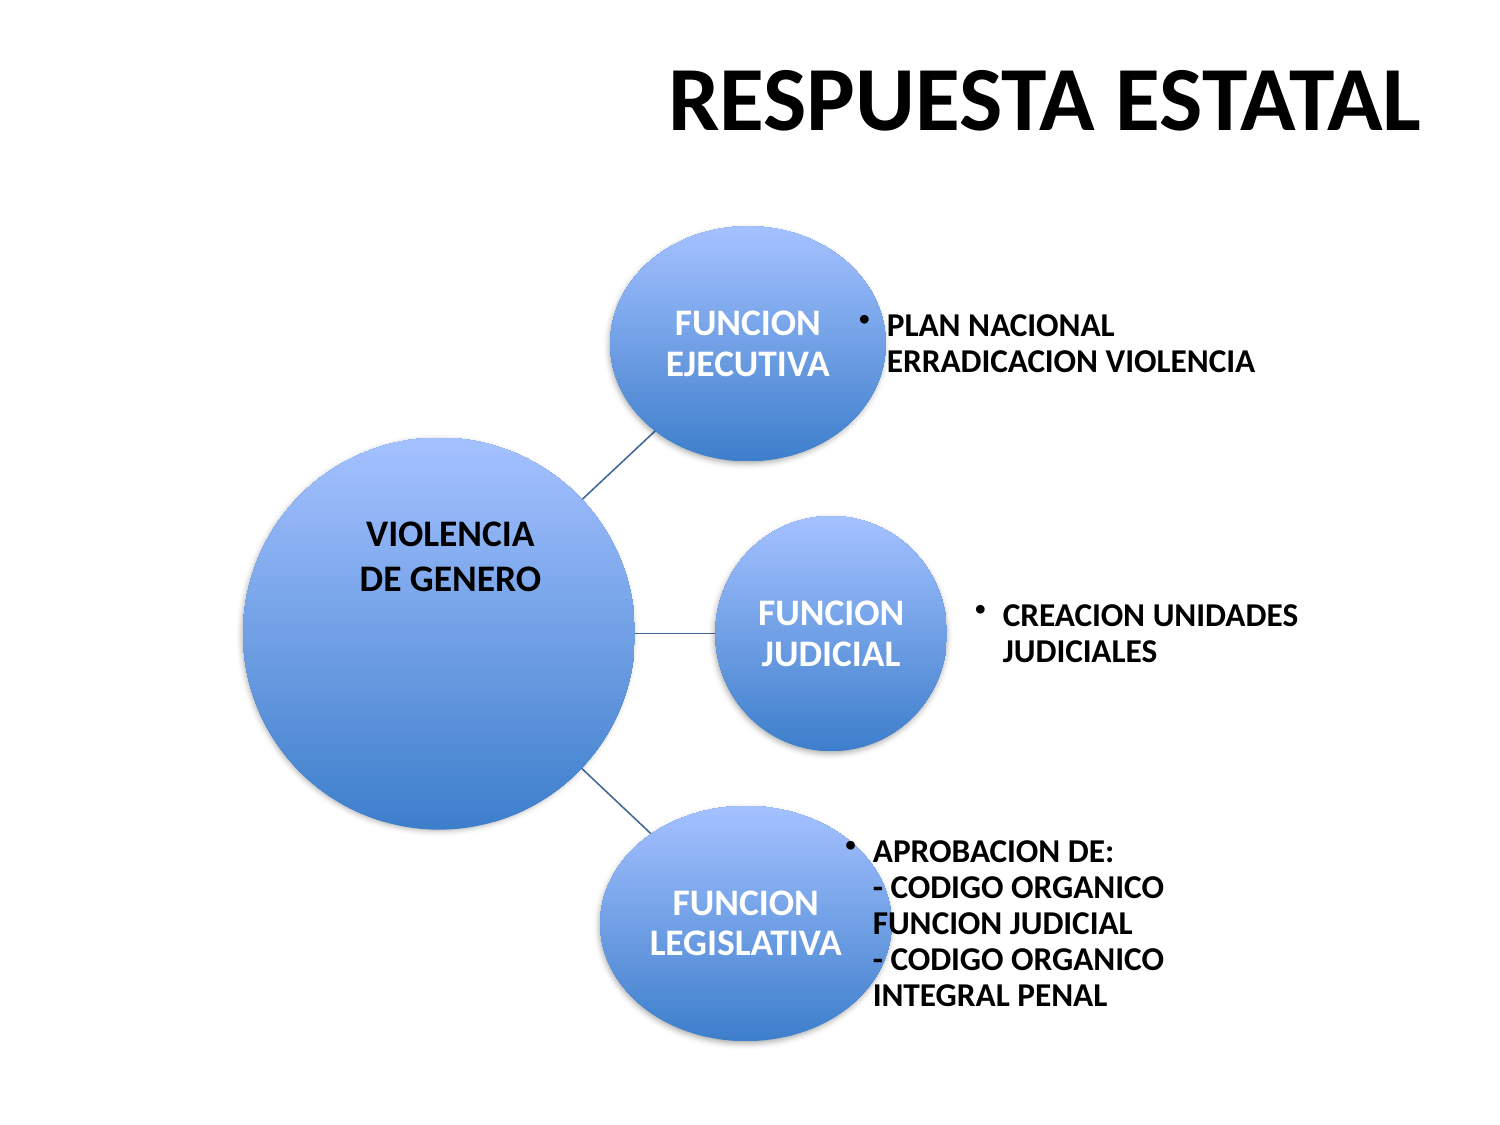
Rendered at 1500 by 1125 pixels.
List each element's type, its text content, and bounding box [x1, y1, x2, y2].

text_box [150, 225, 1416, 1042]
text_box RESPUESTA ESTATAL [107, 0, 1458, 188]
